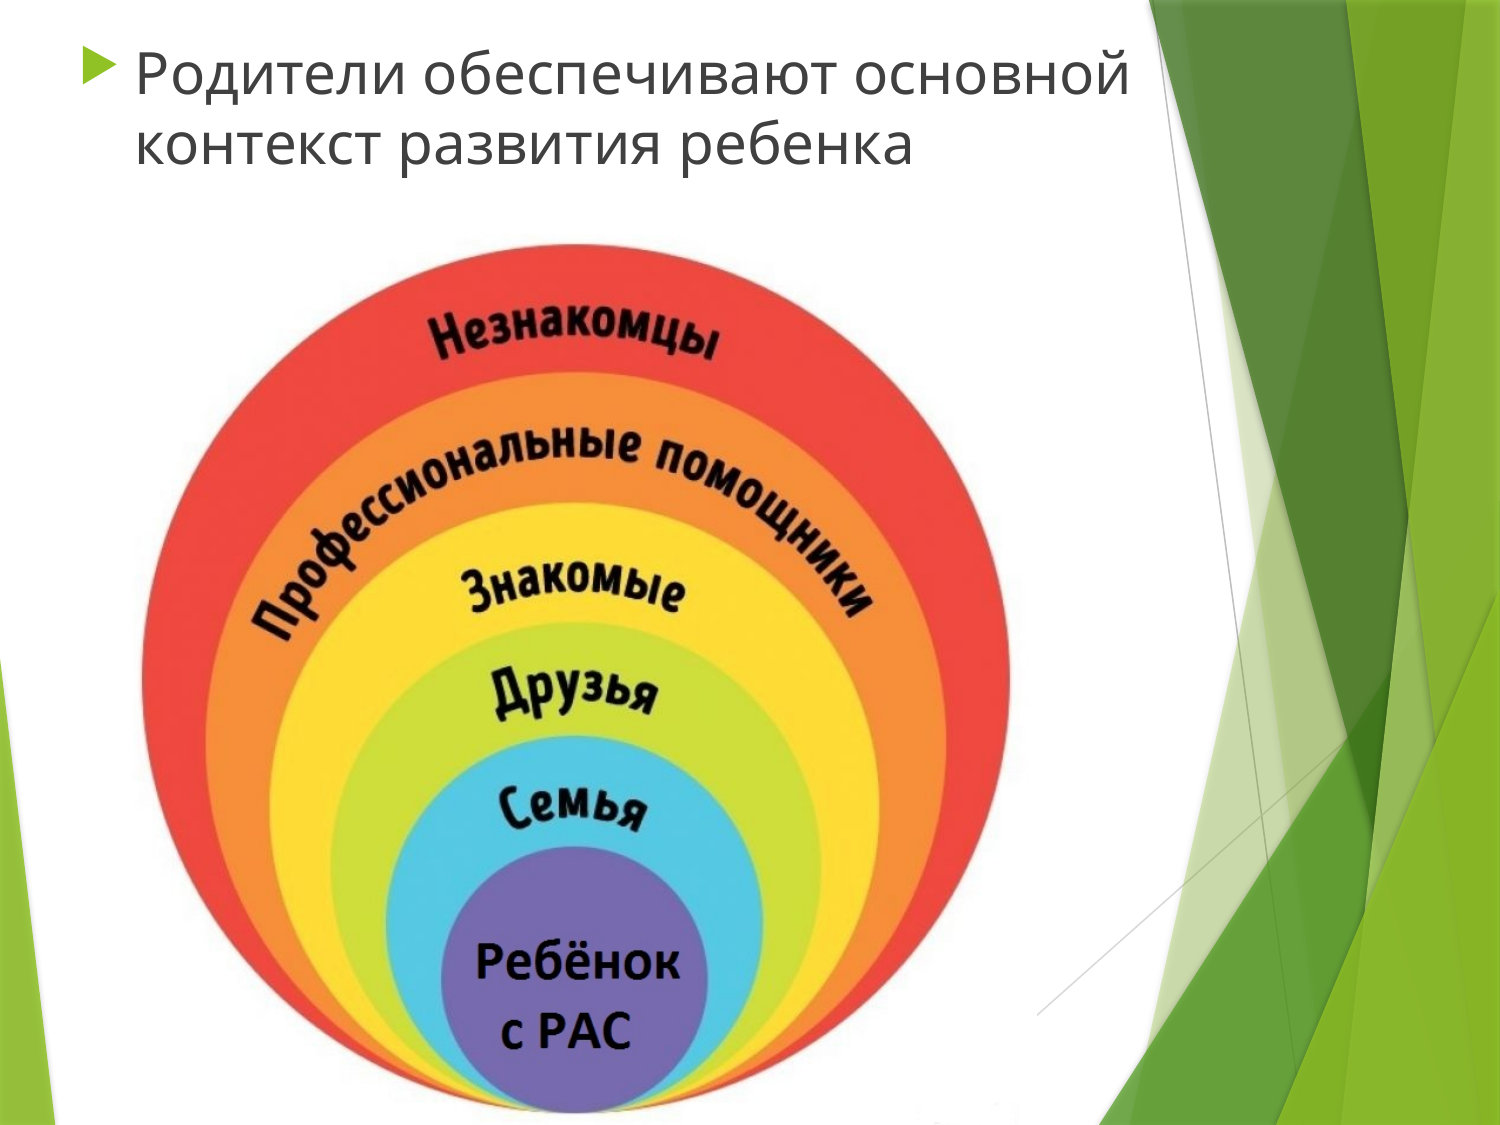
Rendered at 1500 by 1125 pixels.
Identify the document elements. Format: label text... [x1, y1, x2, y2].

list Родители обеспечивают основной контекст развития ребенка [63, 28, 1199, 197]
picture [114, 216, 1038, 1125]
